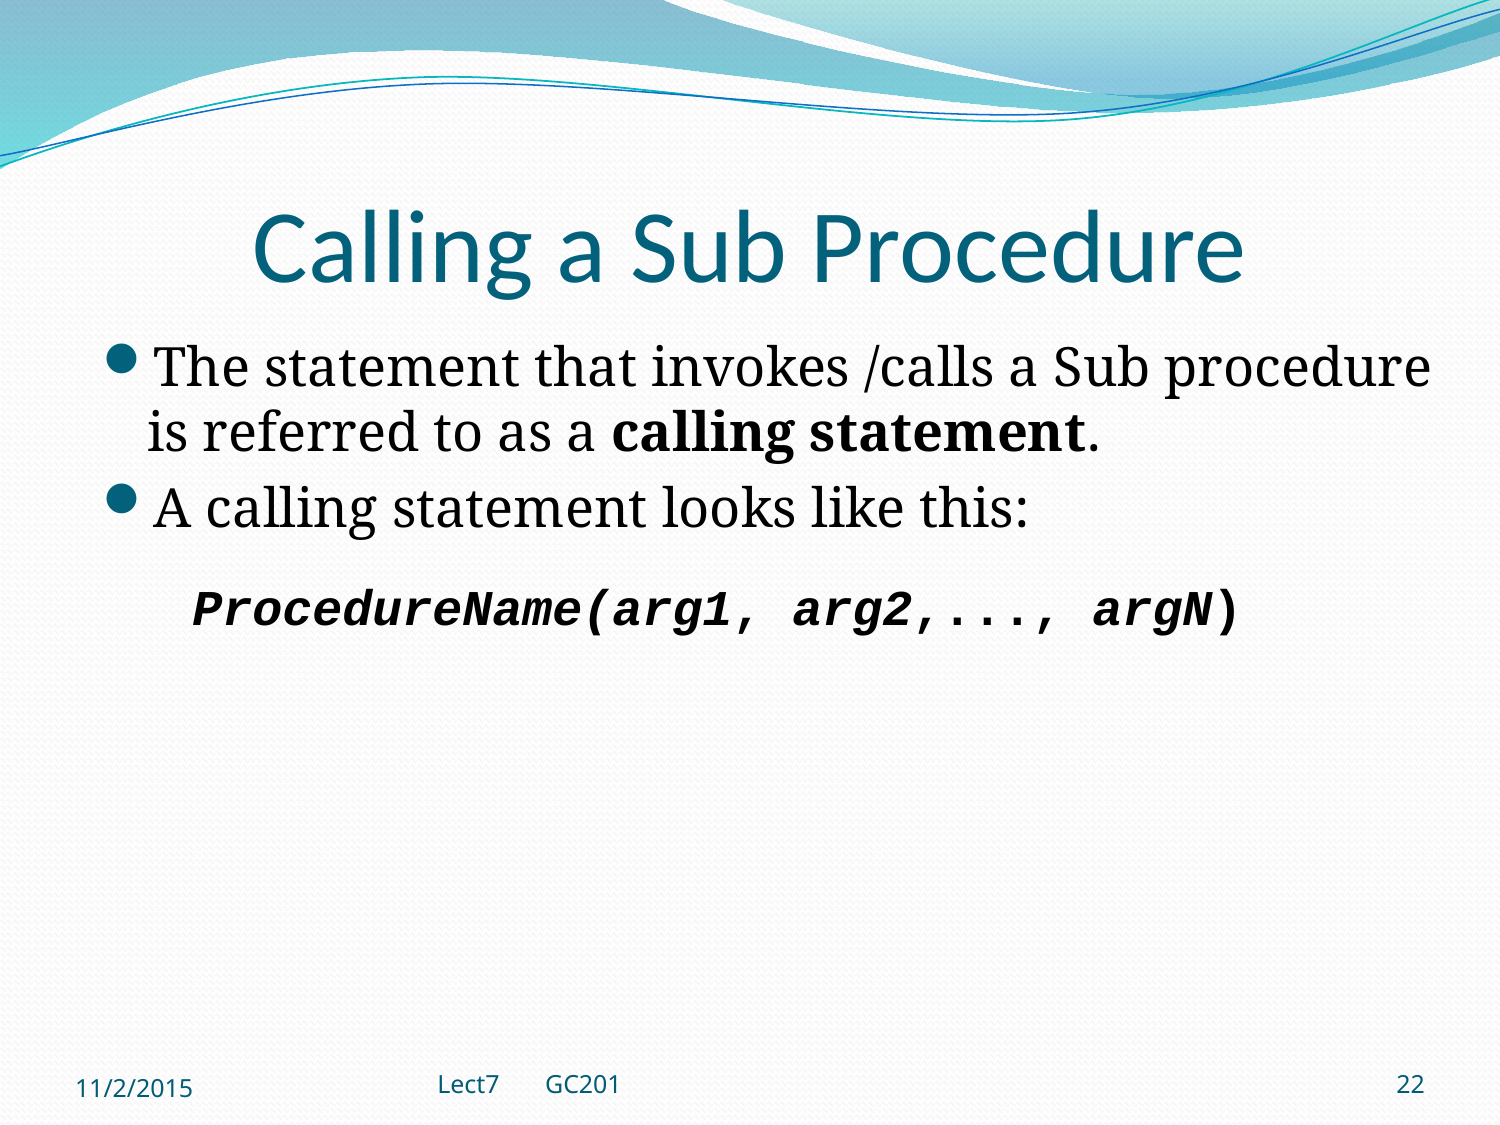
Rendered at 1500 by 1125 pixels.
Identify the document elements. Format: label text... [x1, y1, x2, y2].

title Calling a Sub Procedure [75, 115, 1425, 303]
list The statement that invokes /calls a Sub procedure is referred to as a calling statement. A calling statement looks like this: ProcedureName(arg1, arg2,..., argN) [87, 324, 1469, 1006]
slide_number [75, 1042, 425, 1103]
footer Lect7 GC201 [437, 1042, 988, 1103]
slide_number 22 [1299, 1042, 1425, 1103]
